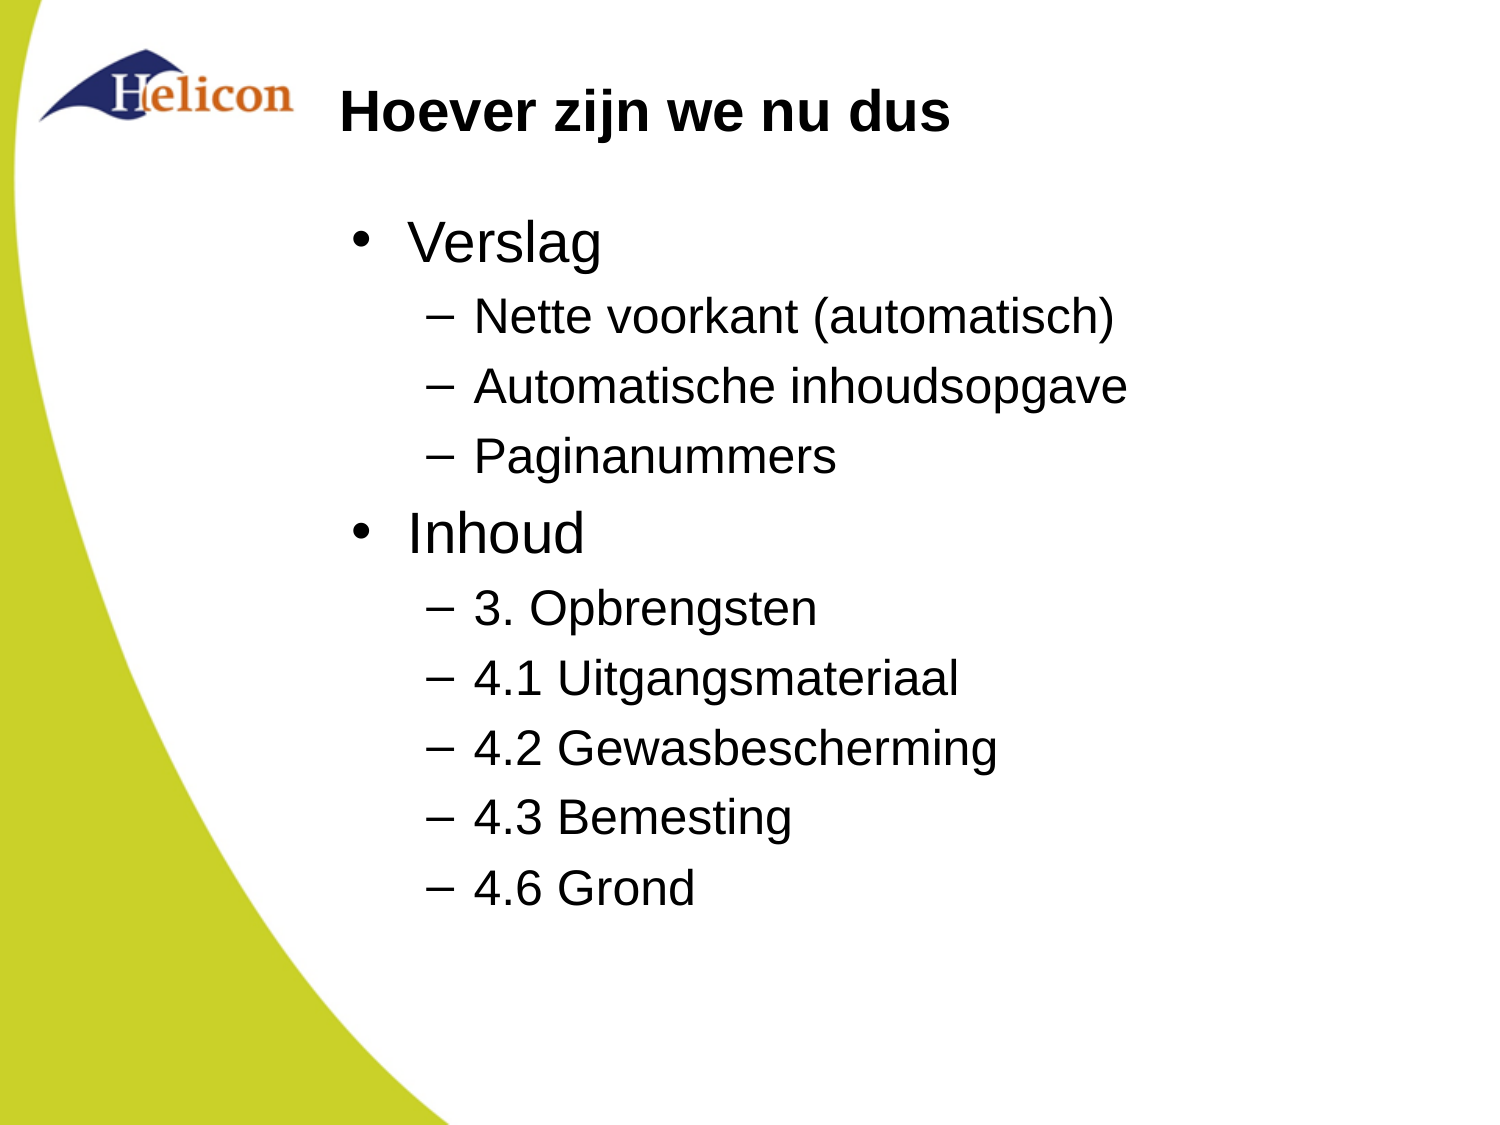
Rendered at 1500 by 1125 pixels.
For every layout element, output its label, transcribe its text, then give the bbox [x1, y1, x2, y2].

title Hoever zijn we nu dus [324, 54, 1415, 161]
picture [0, 0, 1500, 1125]
list Verslag Nette voorkant (automatisch) Automatische inhoudsopgave Paginanummers Inhoud 3. Opbrengsten 4.1 Uitgangsmateriaal 4.2 Gewasbescherming 4.3 Bemesting 4.6 Grond [336, 196, 1425, 1005]
